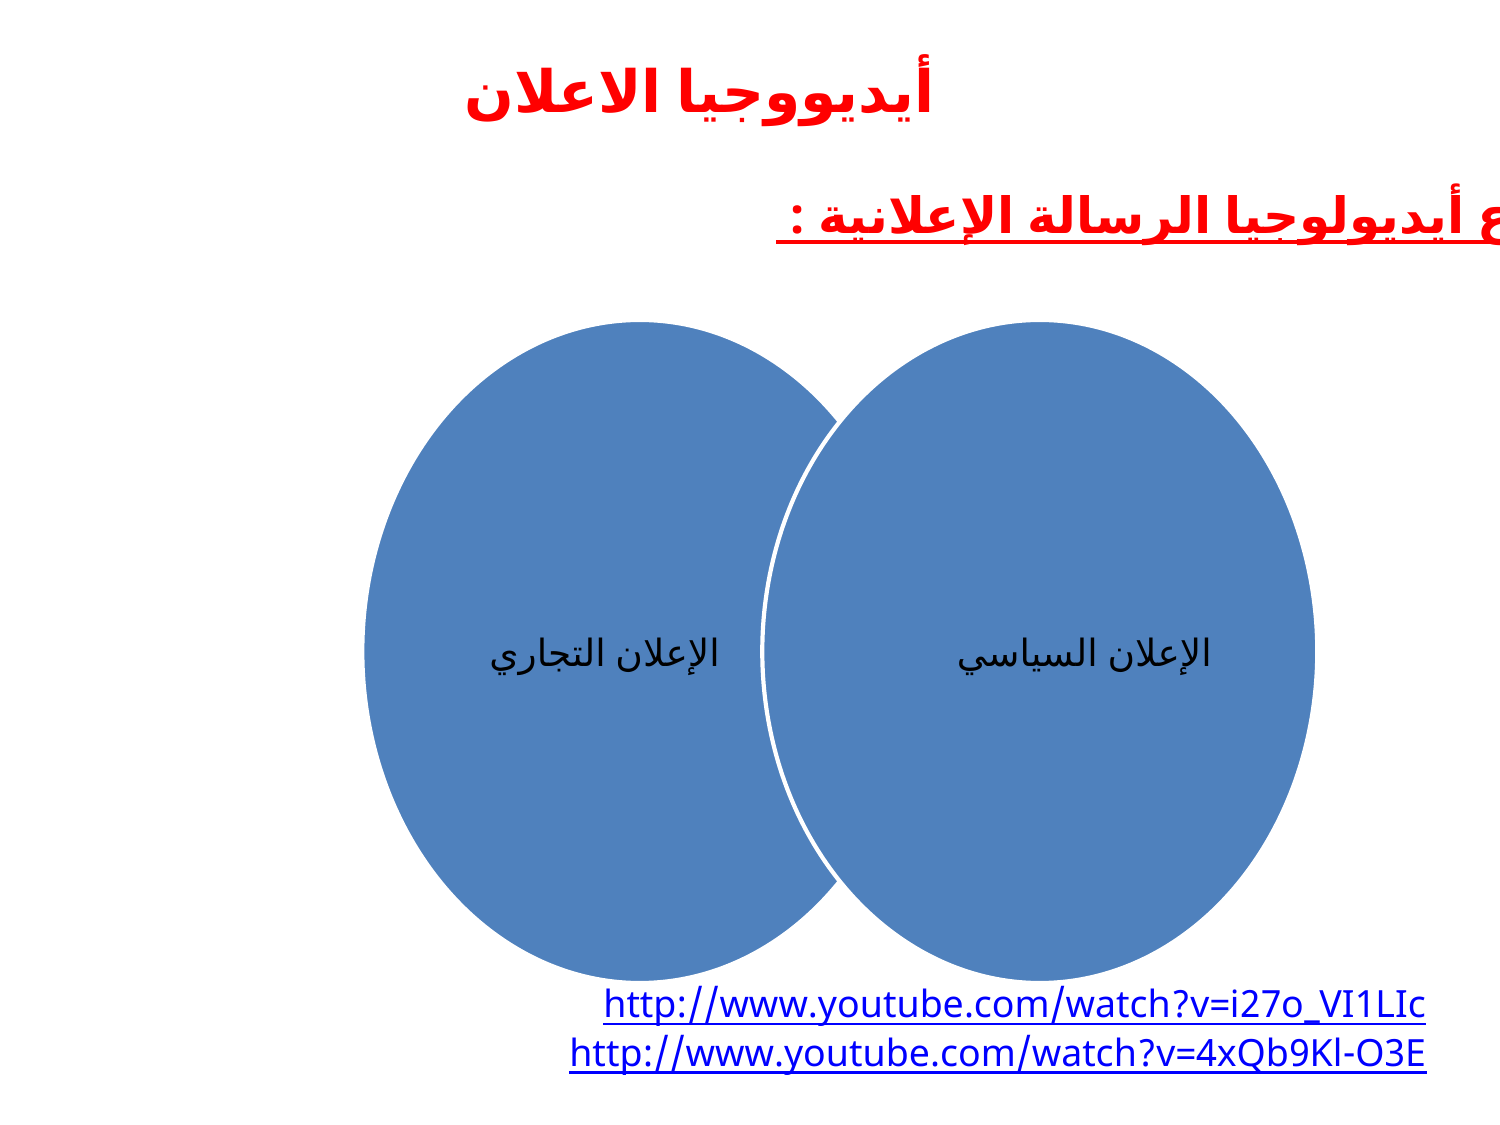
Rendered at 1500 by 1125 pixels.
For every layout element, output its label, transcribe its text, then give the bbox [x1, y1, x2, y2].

text_box أنواع أيديولوجيا الرسالة الإعلانية : [761, 175, 1500, 386]
text_box أيديووجيا الاعلان [434, 46, 950, 222]
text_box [339, 316, 1341, 984]
text_box http://www.youtube.com/watch?v=i27o_VI1LIc http://www.youtube.com/watch?v=4xQb9Kl-O3E [433, 972, 1442, 1125]
